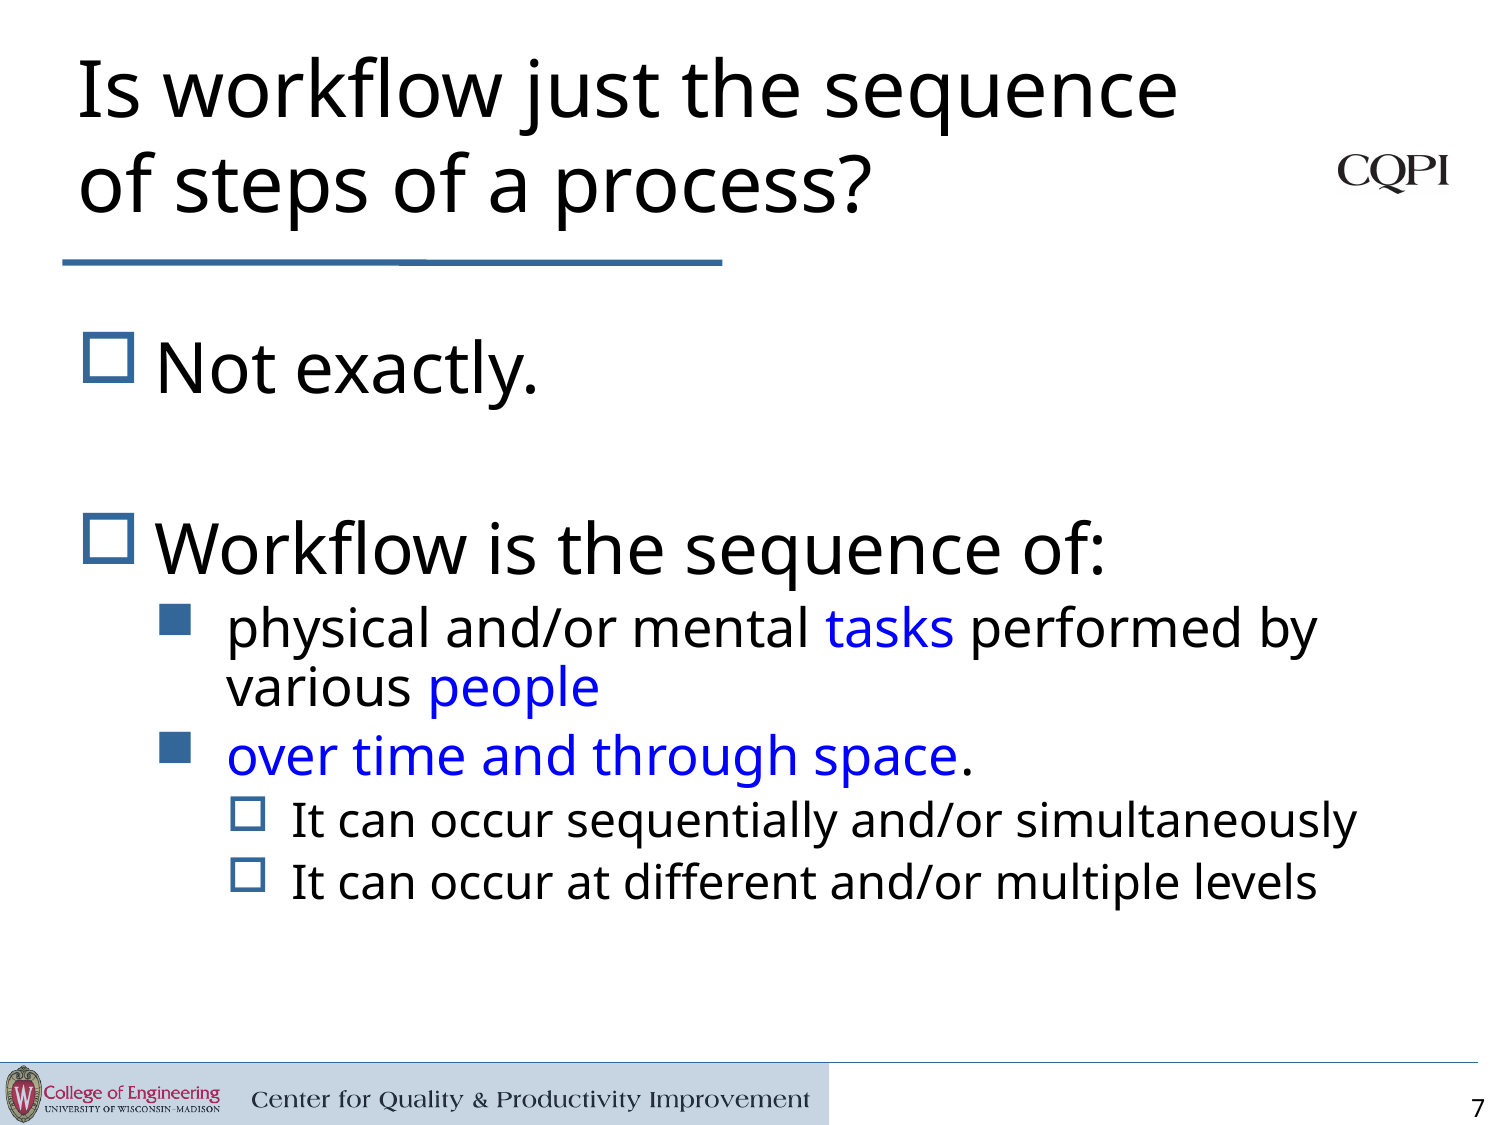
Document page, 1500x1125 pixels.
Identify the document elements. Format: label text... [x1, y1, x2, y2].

list Not exactly. Workflow is the sequence of: physical and/or mental tasks performed by various people over time and through space. It can occur sequentially and/or simultaneously It can occur at different and/or multiple levels [62, 324, 1445, 983]
picture [251, 1090, 810, 1112]
picture [1337, 154, 1450, 194]
picture [0, 1063, 225, 1125]
title Is workflow just the sequence of steps of a process? [62, 20, 1288, 246]
